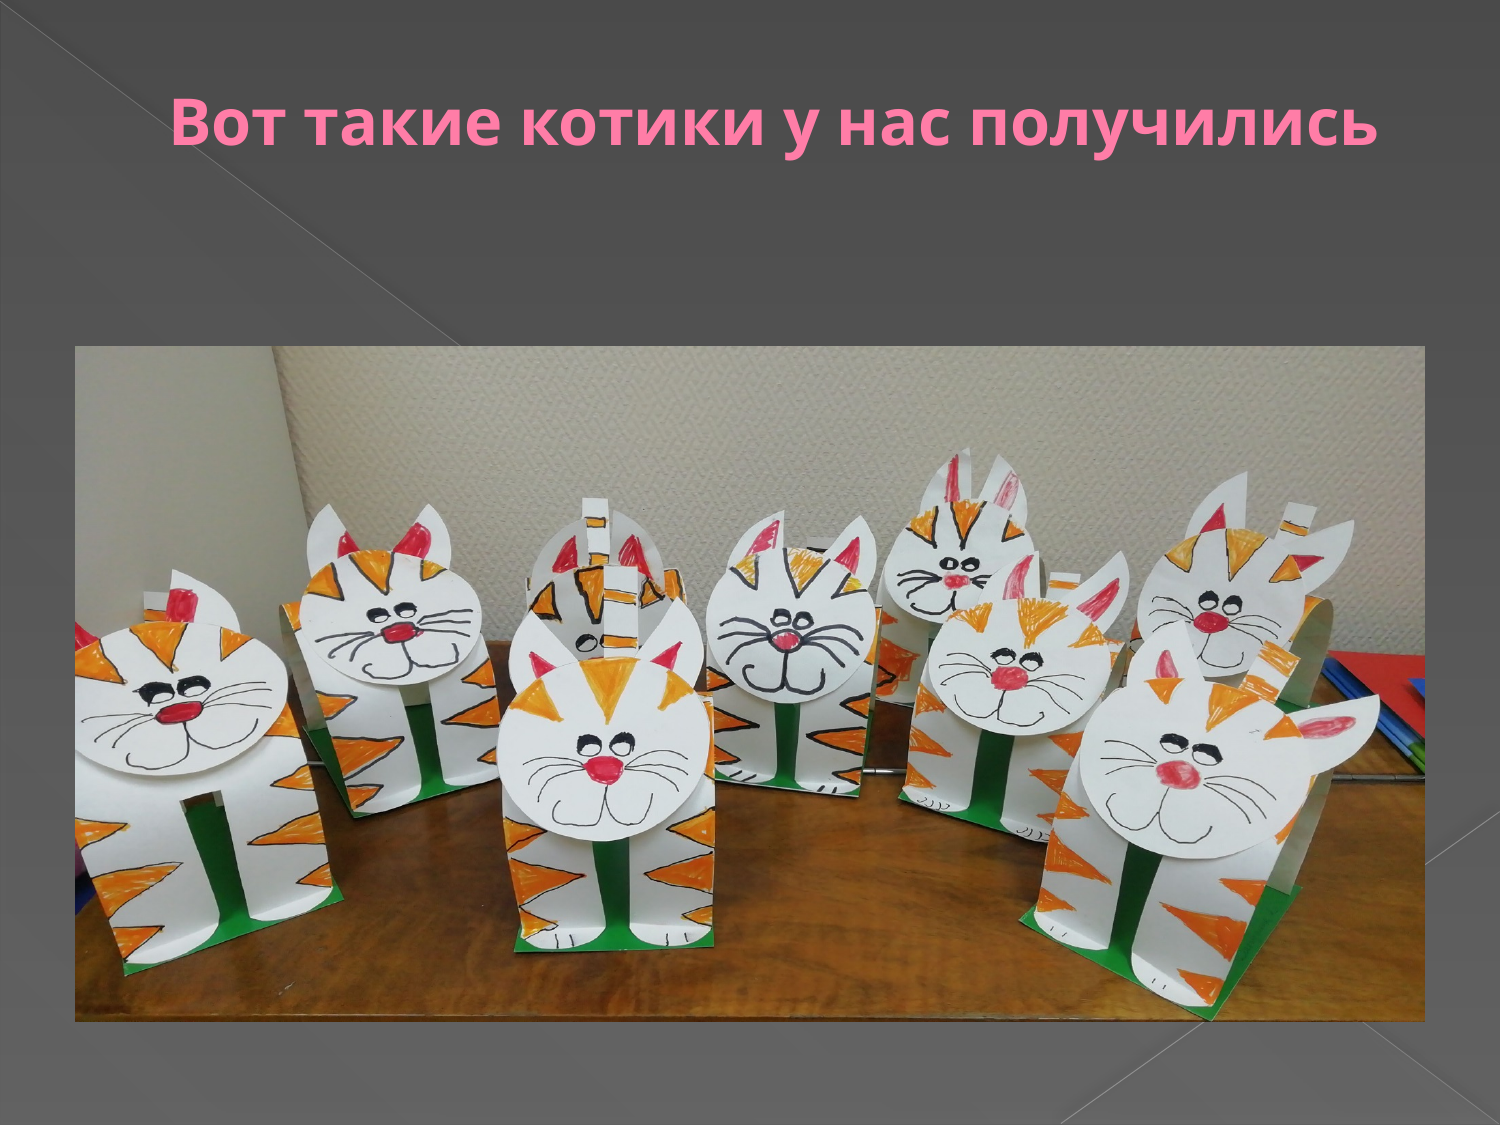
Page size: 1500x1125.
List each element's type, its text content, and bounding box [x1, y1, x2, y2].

title Вот такие котики у нас получились [75, 43, 1425, 274]
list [74, 346, 1426, 1022]
